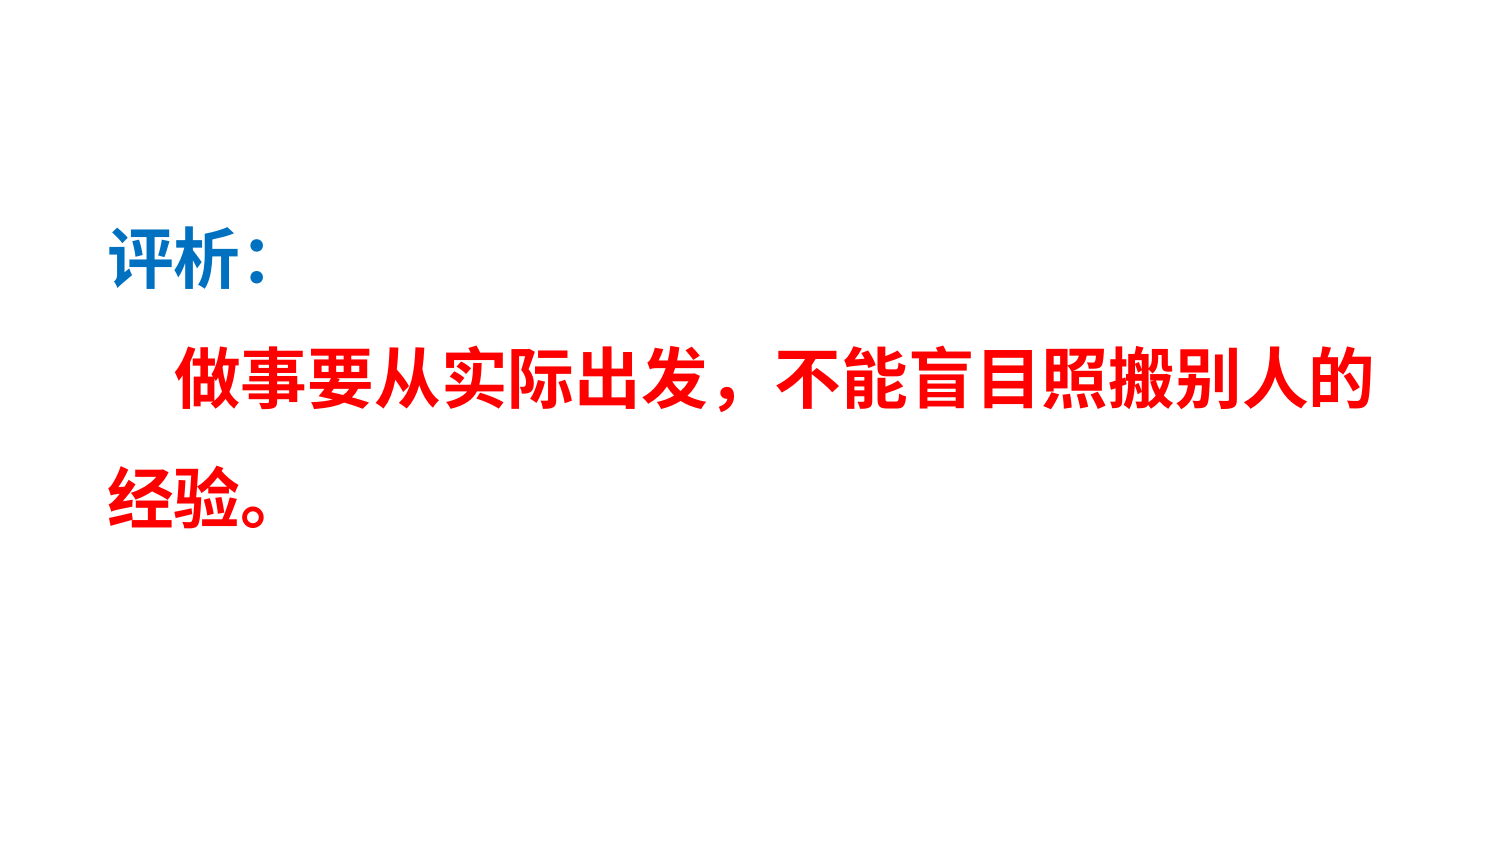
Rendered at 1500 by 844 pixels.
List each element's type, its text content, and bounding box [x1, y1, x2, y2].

text_box 评析： 做事要从实际出发，不能盲目照搬别人的经验。 [92, 169, 1404, 545]
